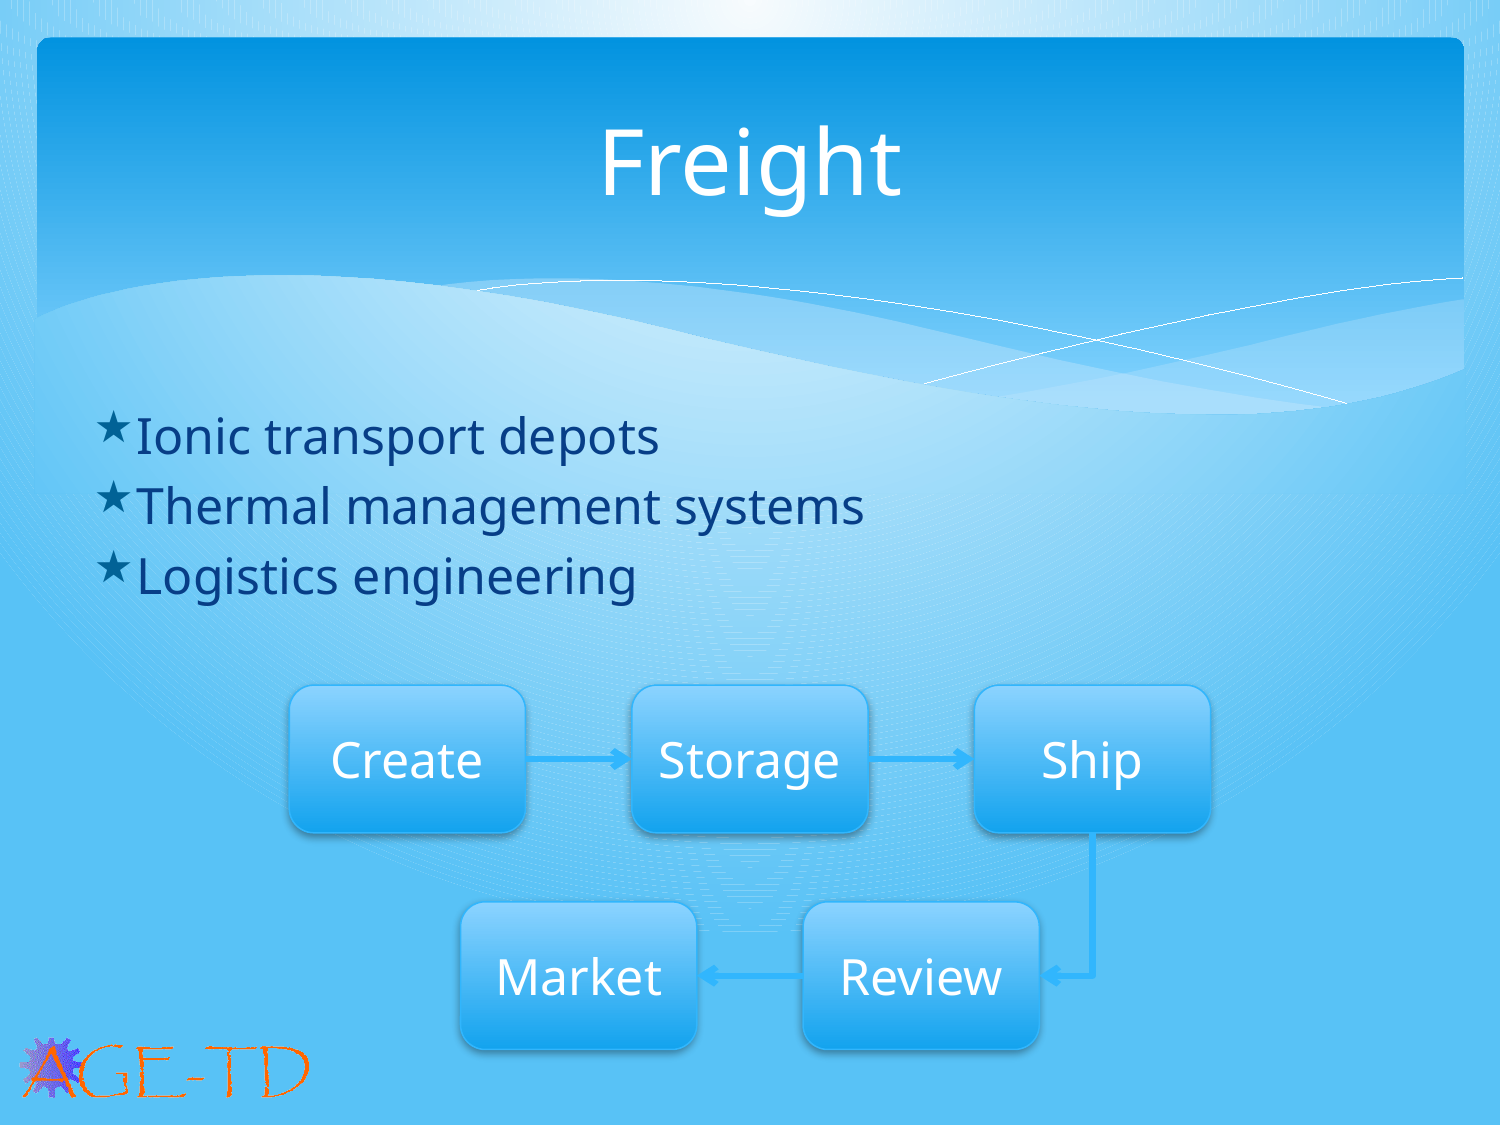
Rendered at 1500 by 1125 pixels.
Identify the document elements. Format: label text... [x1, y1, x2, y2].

list Ionic transport depots Thermal management systems Logistics engineering [76, 397, 999, 663]
title Freight [75, 55, 1425, 261]
picture [17, 1029, 313, 1118]
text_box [289, 684, 1211, 1050]
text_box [525, 758, 1093, 976]
